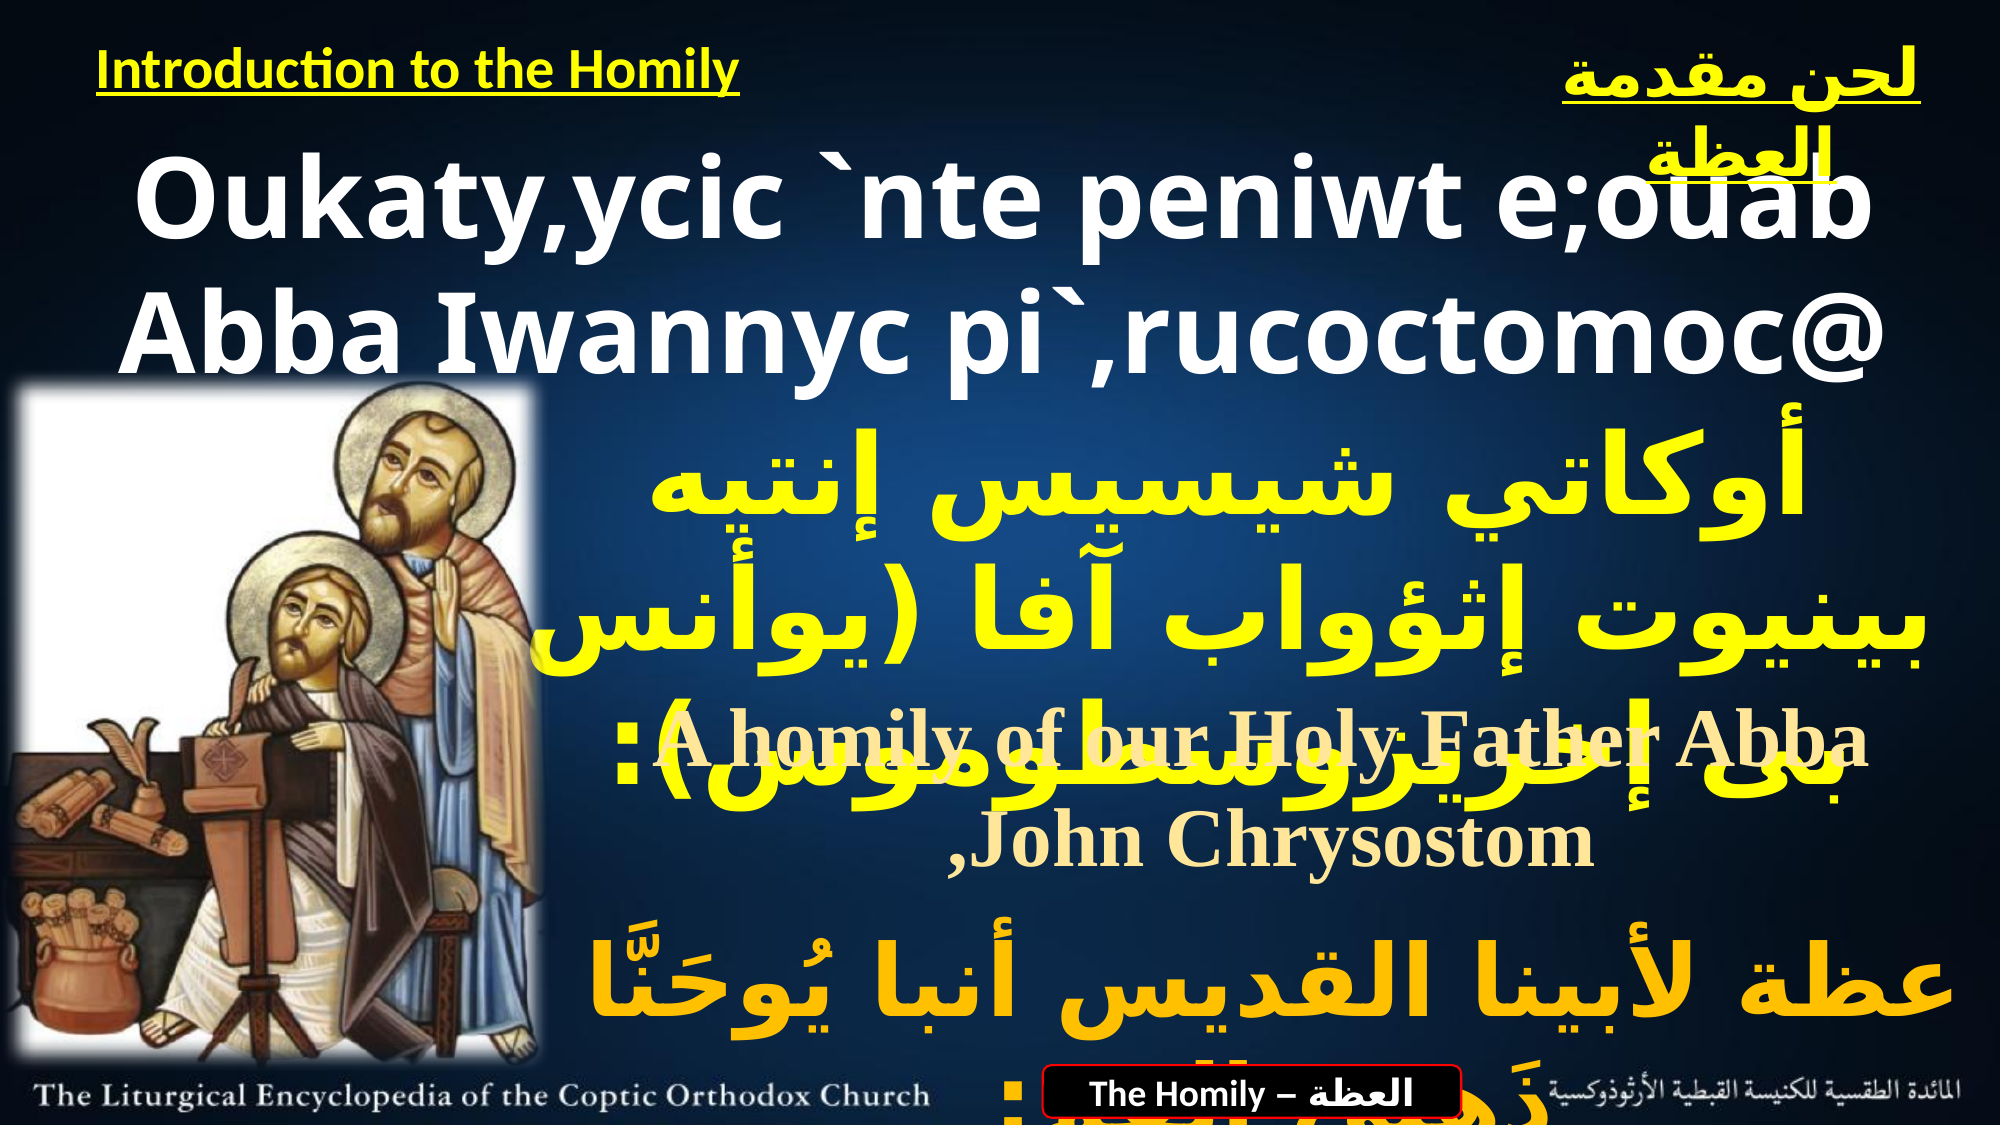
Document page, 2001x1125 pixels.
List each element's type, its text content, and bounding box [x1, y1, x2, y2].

text_box A homily of our Holy Father Abba John Chrysostom, [550, 675, 1974, 908]
text_box أوكاتي شيسيس إنتيه بينيوت إثؤواب آفا (يوأنس بى إخريزوسطوموس): [550, 394, 1962, 675]
text_box العظة – The Homily [1041, 1064, 1463, 1119]
text_box عظة لأبينا القديس أنبا يُوحَنَّا ذَهبي الفم: [568, 908, 1979, 1125]
text_box Introduction to the Homily [29, 22, 806, 108]
text_box لحن مقدمة العظة [1502, 22, 1981, 198]
text_box Oukaty,ycic `nte peniwt e;ouab Abba Iwannyc pi`,rucoctomoc@ [50, 118, 1958, 404]
picture [0, 0, 2000, 1125]
